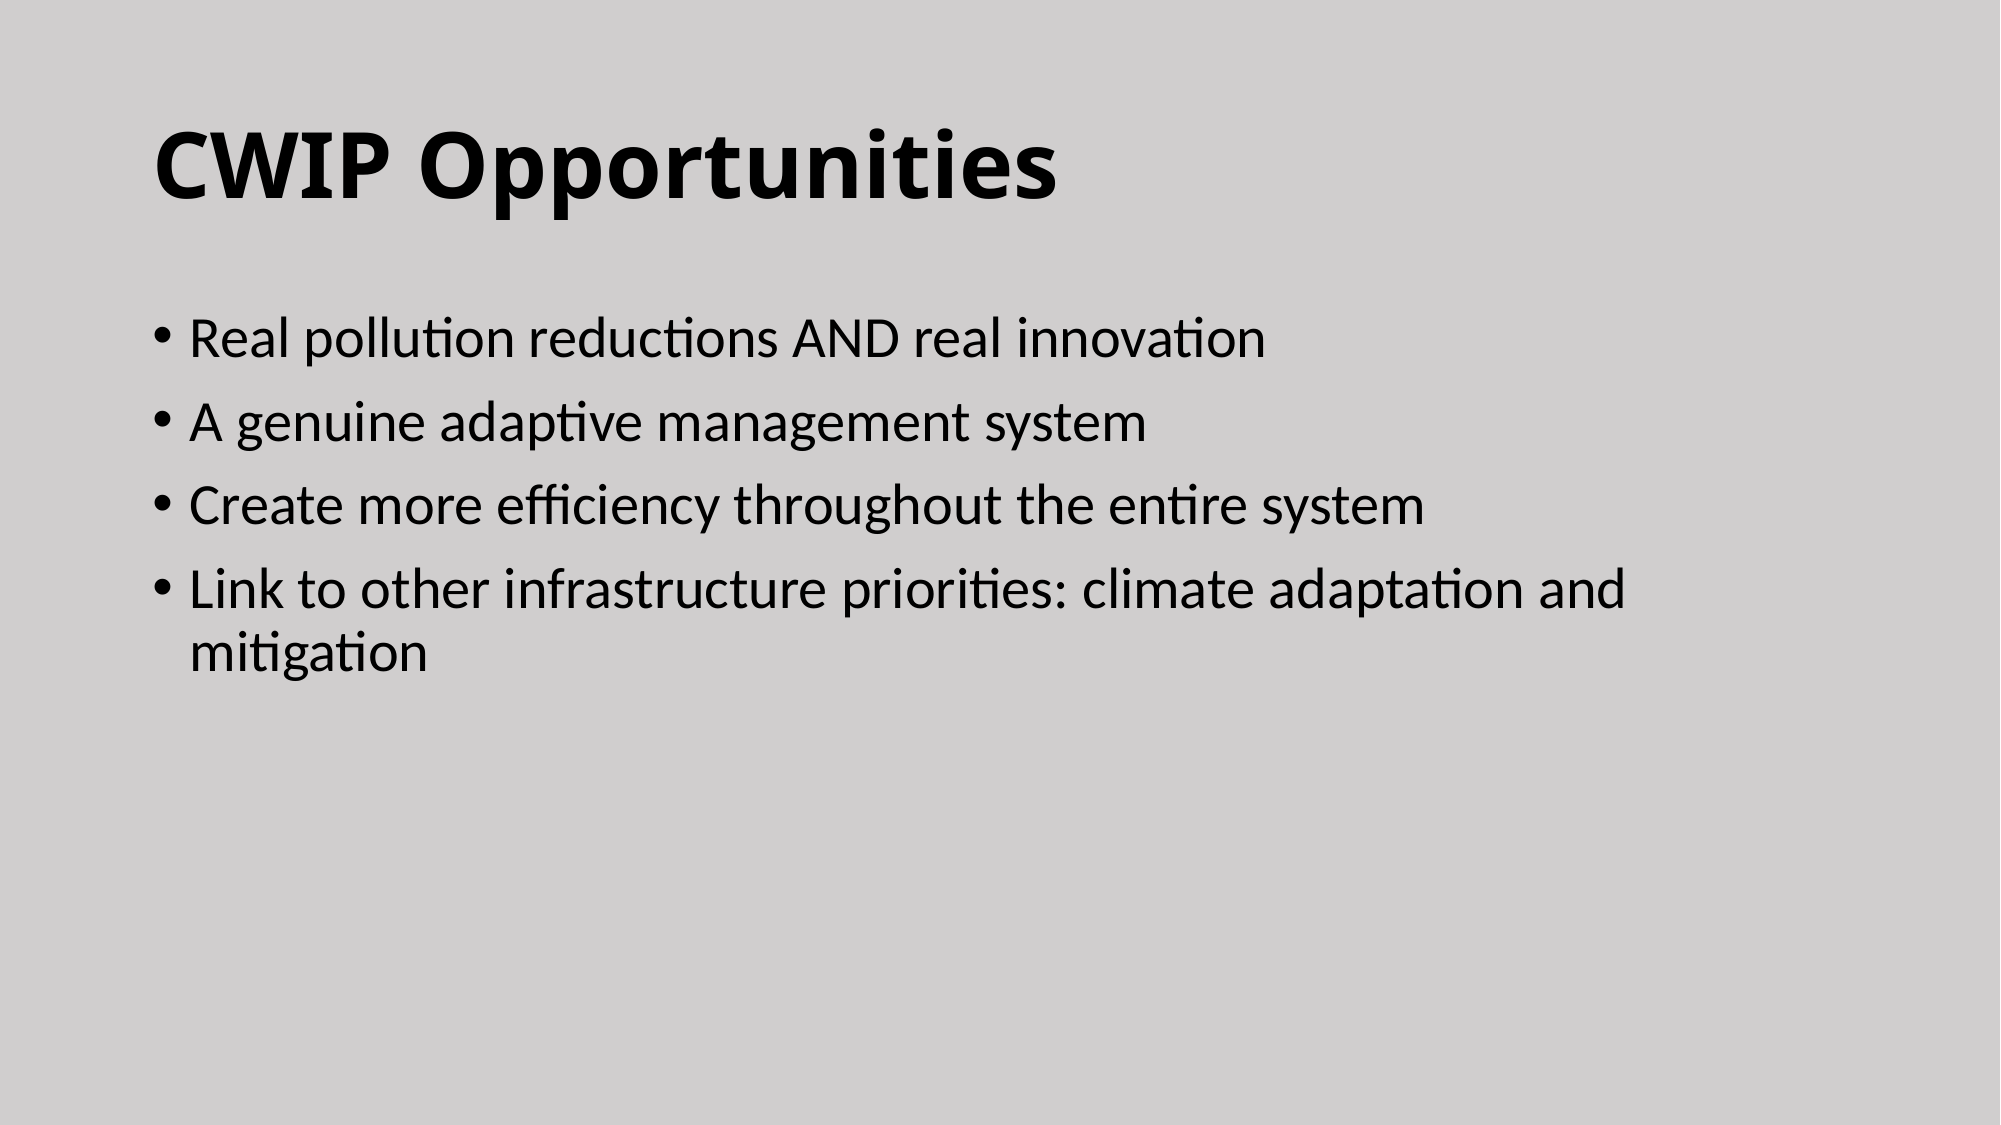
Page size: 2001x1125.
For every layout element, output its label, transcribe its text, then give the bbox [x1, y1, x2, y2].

title CWIP Opportunities [137, 59, 1863, 278]
list Real pollution reductions AND real innovation A genuine adaptive management system Create more efficiency throughout the entire system Link to other infrastructure priorities: climate adaptation and mitigation [137, 299, 1863, 1014]
